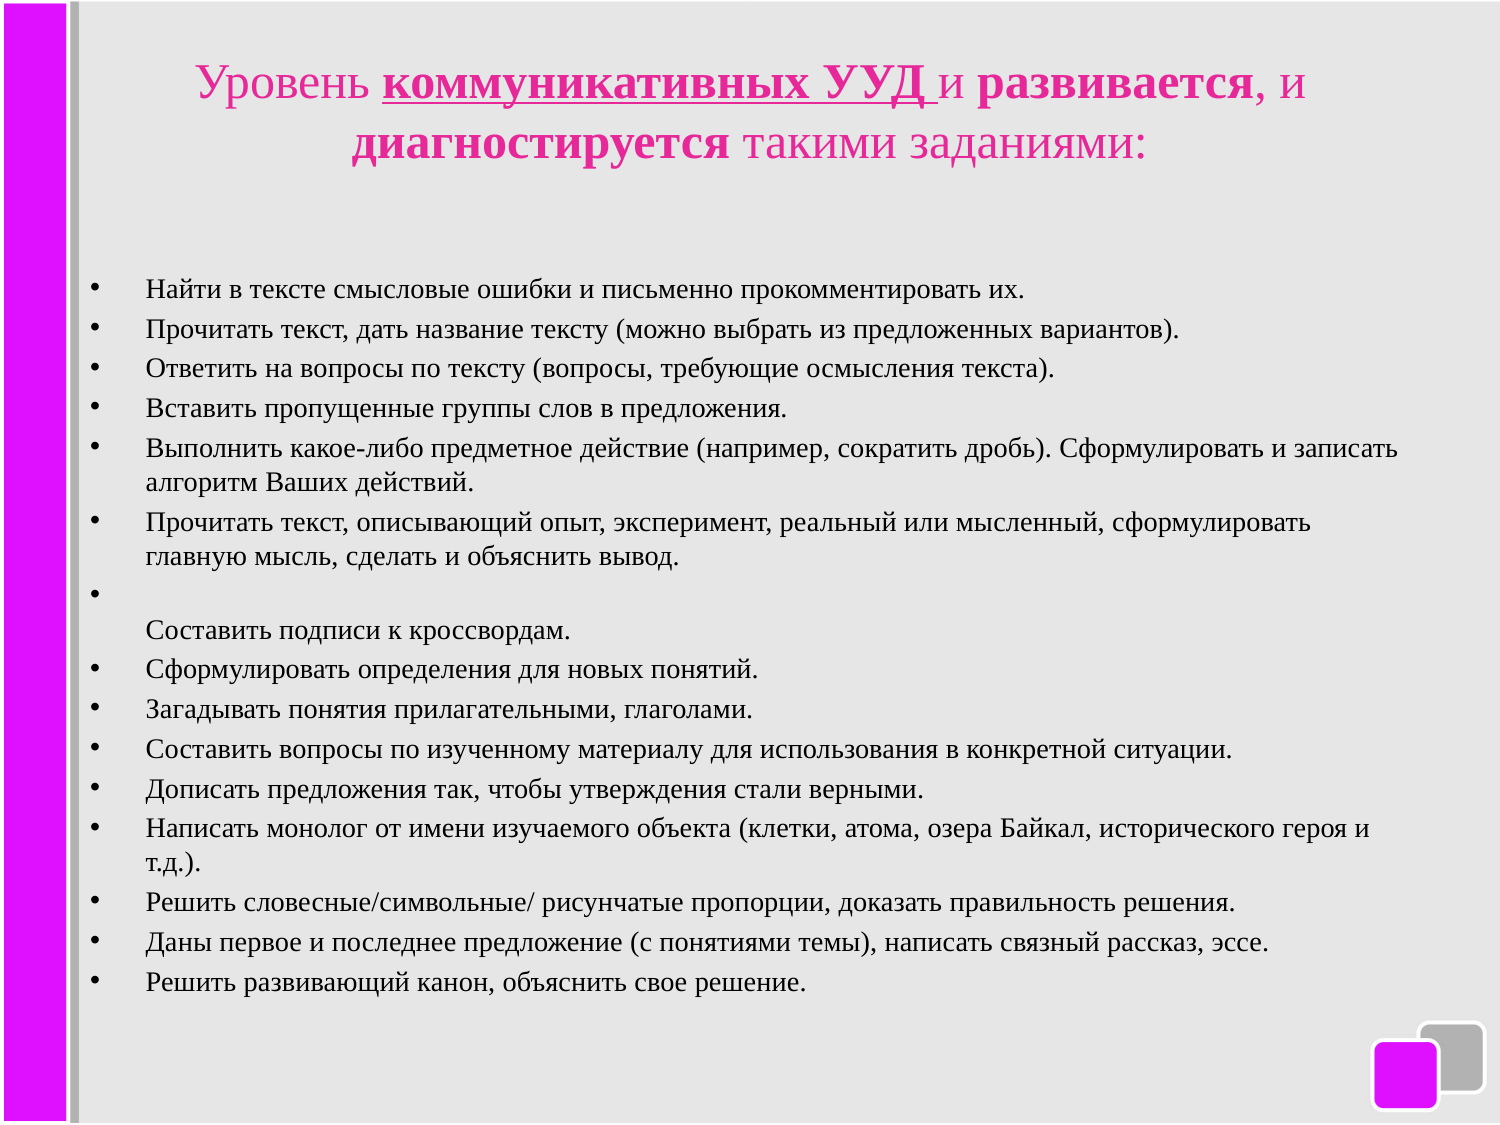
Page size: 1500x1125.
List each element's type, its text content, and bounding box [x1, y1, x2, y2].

title Уровень коммуникативных УУД и развивается, и диагностируется такими заданиями: [75, 45, 1425, 233]
list Найти в тексте смысловые ошибки и письменно прокомментировать их. Прочитать текст, дать название тексту (можно выбрать из предложенных вариантов). Ответить на вопросы по тексту (вопросы, требующие осмысления текста). Вставить пропущенные группы слов в предложения. Выполнить какое-либо предметное действие (например, сократить дробь). Сформулировать и записать алгоритм Ваших действий. Прочитать текст, описывающий опыт, эксперимент, реальный или мысленный, сформулировать главную мысль, сделать и объяснить вывод. Составить подписи к кроссвордам. Сформулировать определения для новых понятий. Загадывать понятия прилагательными, глаголами. Составить вопросы по изученному материалу для использования в конкретной ситуации. Дописать предложения так, чтобы утверждения стали верными. Написать монолог от имени изучаемого объекта (клетки, атома, озера Байкал, исторического героя и т.д.). Решить словесные/символьные/ рисунчатые пропорции, доказать правильность решения. Даны первое и последнее предложение (с понятиями темы), написать связный рассказ, эссе. Решить развивающий канон, объяснить свое решение. [75, 262, 1425, 1005]
picture [0, 0, 1500, 1125]
